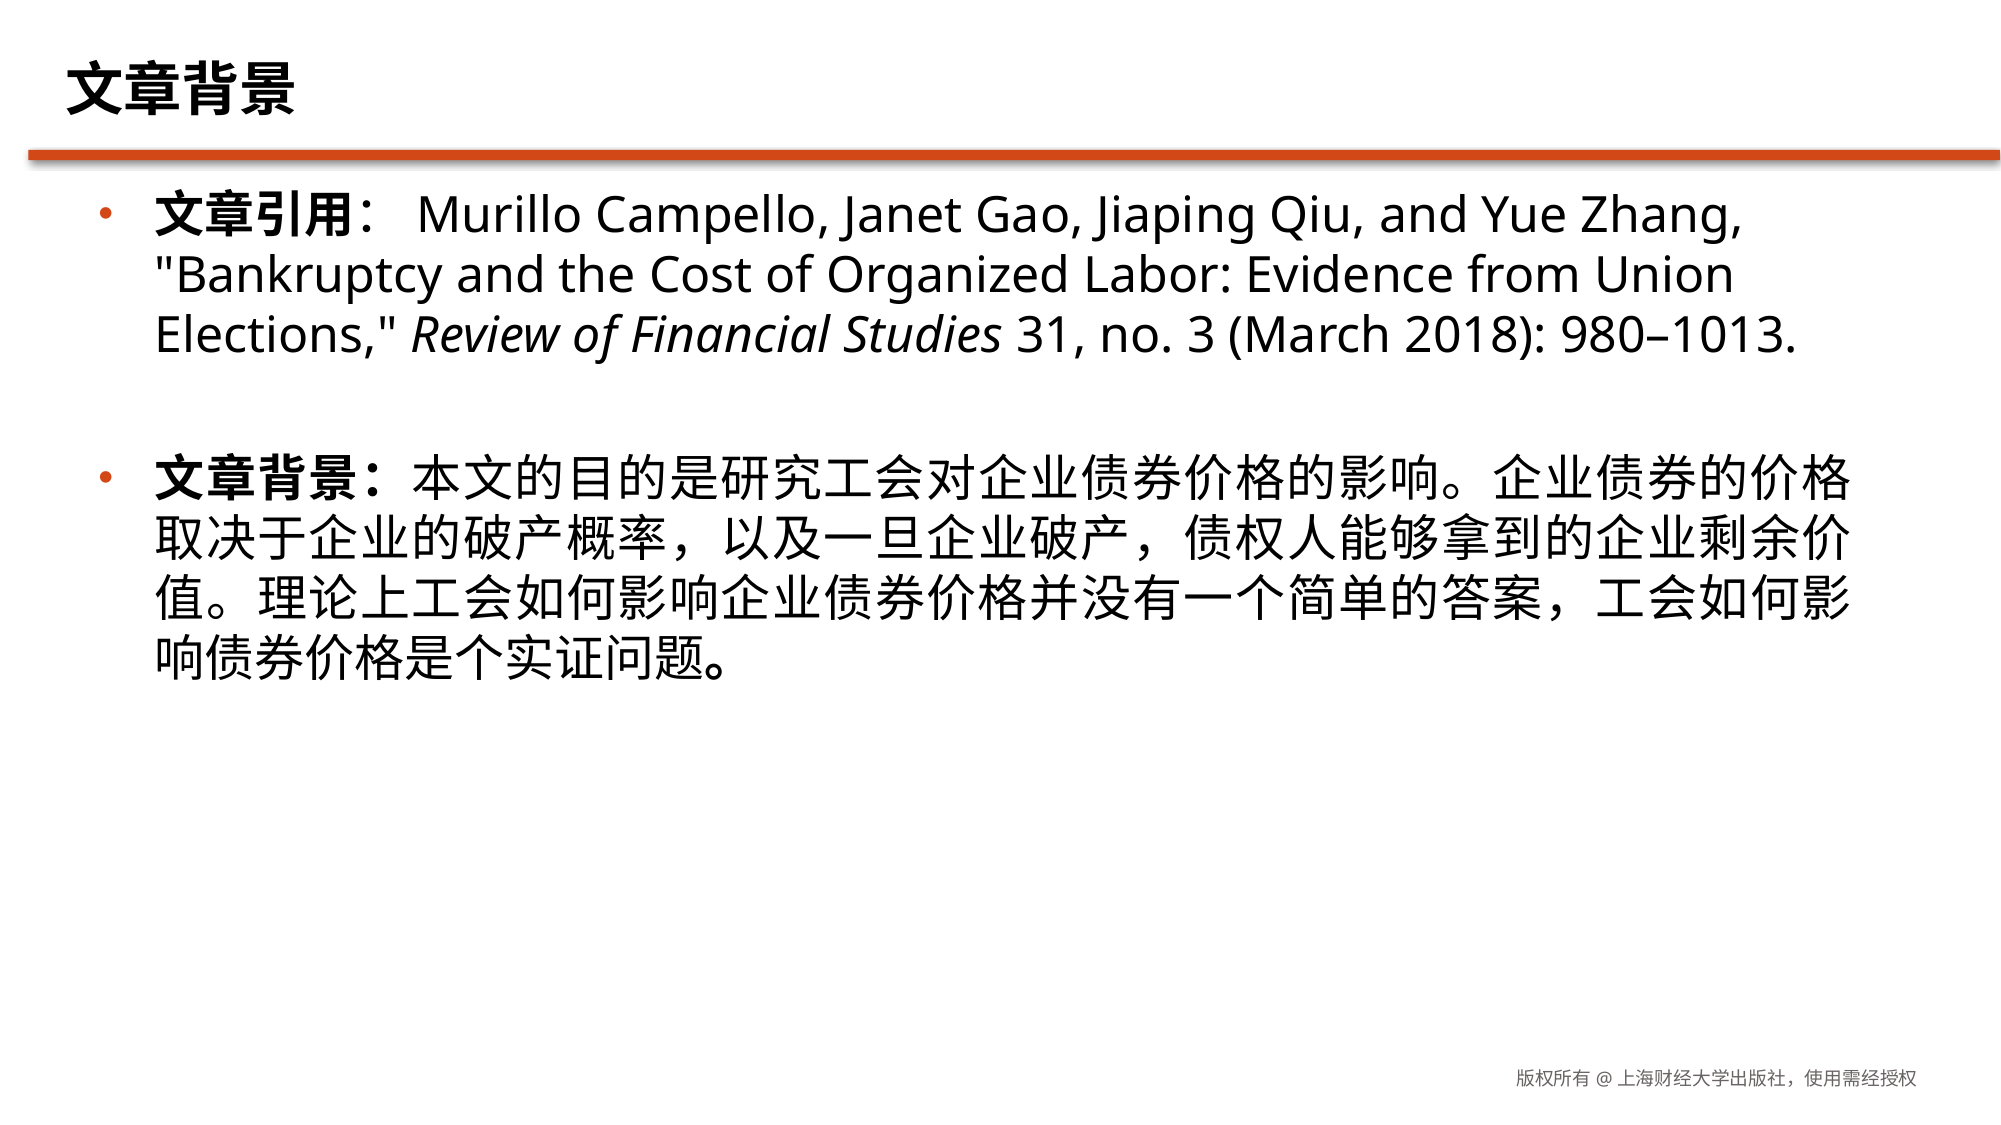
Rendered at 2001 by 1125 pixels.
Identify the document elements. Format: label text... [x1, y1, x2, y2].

footer 版权所有@上海财经大学出版社，使用需经授权 [1483, 1046, 1950, 1109]
list 文章引用：Murillo Campello, Janet Gao, Jiaping Qiu, and Yue Zhang, "Bankruptcy and the Cost of Organized Labor: Evidence from Union Elections," Review of Financial Studies 31, no. 3 (March 2018): 980–1013. 文章背景：本文的目的是研究工会对企业债券价格的影响。企业债券的价格取决于企业的破产概率，以及一旦企业破产，债权人能够拿到的企业剩余价值。理论上工会如何影响企业债券价格并没有一个简单的答案，工会如何影响债券价格是个实证问题。 [83, 174, 1867, 1032]
title 文章背景 [50, 50, 1825, 138]
